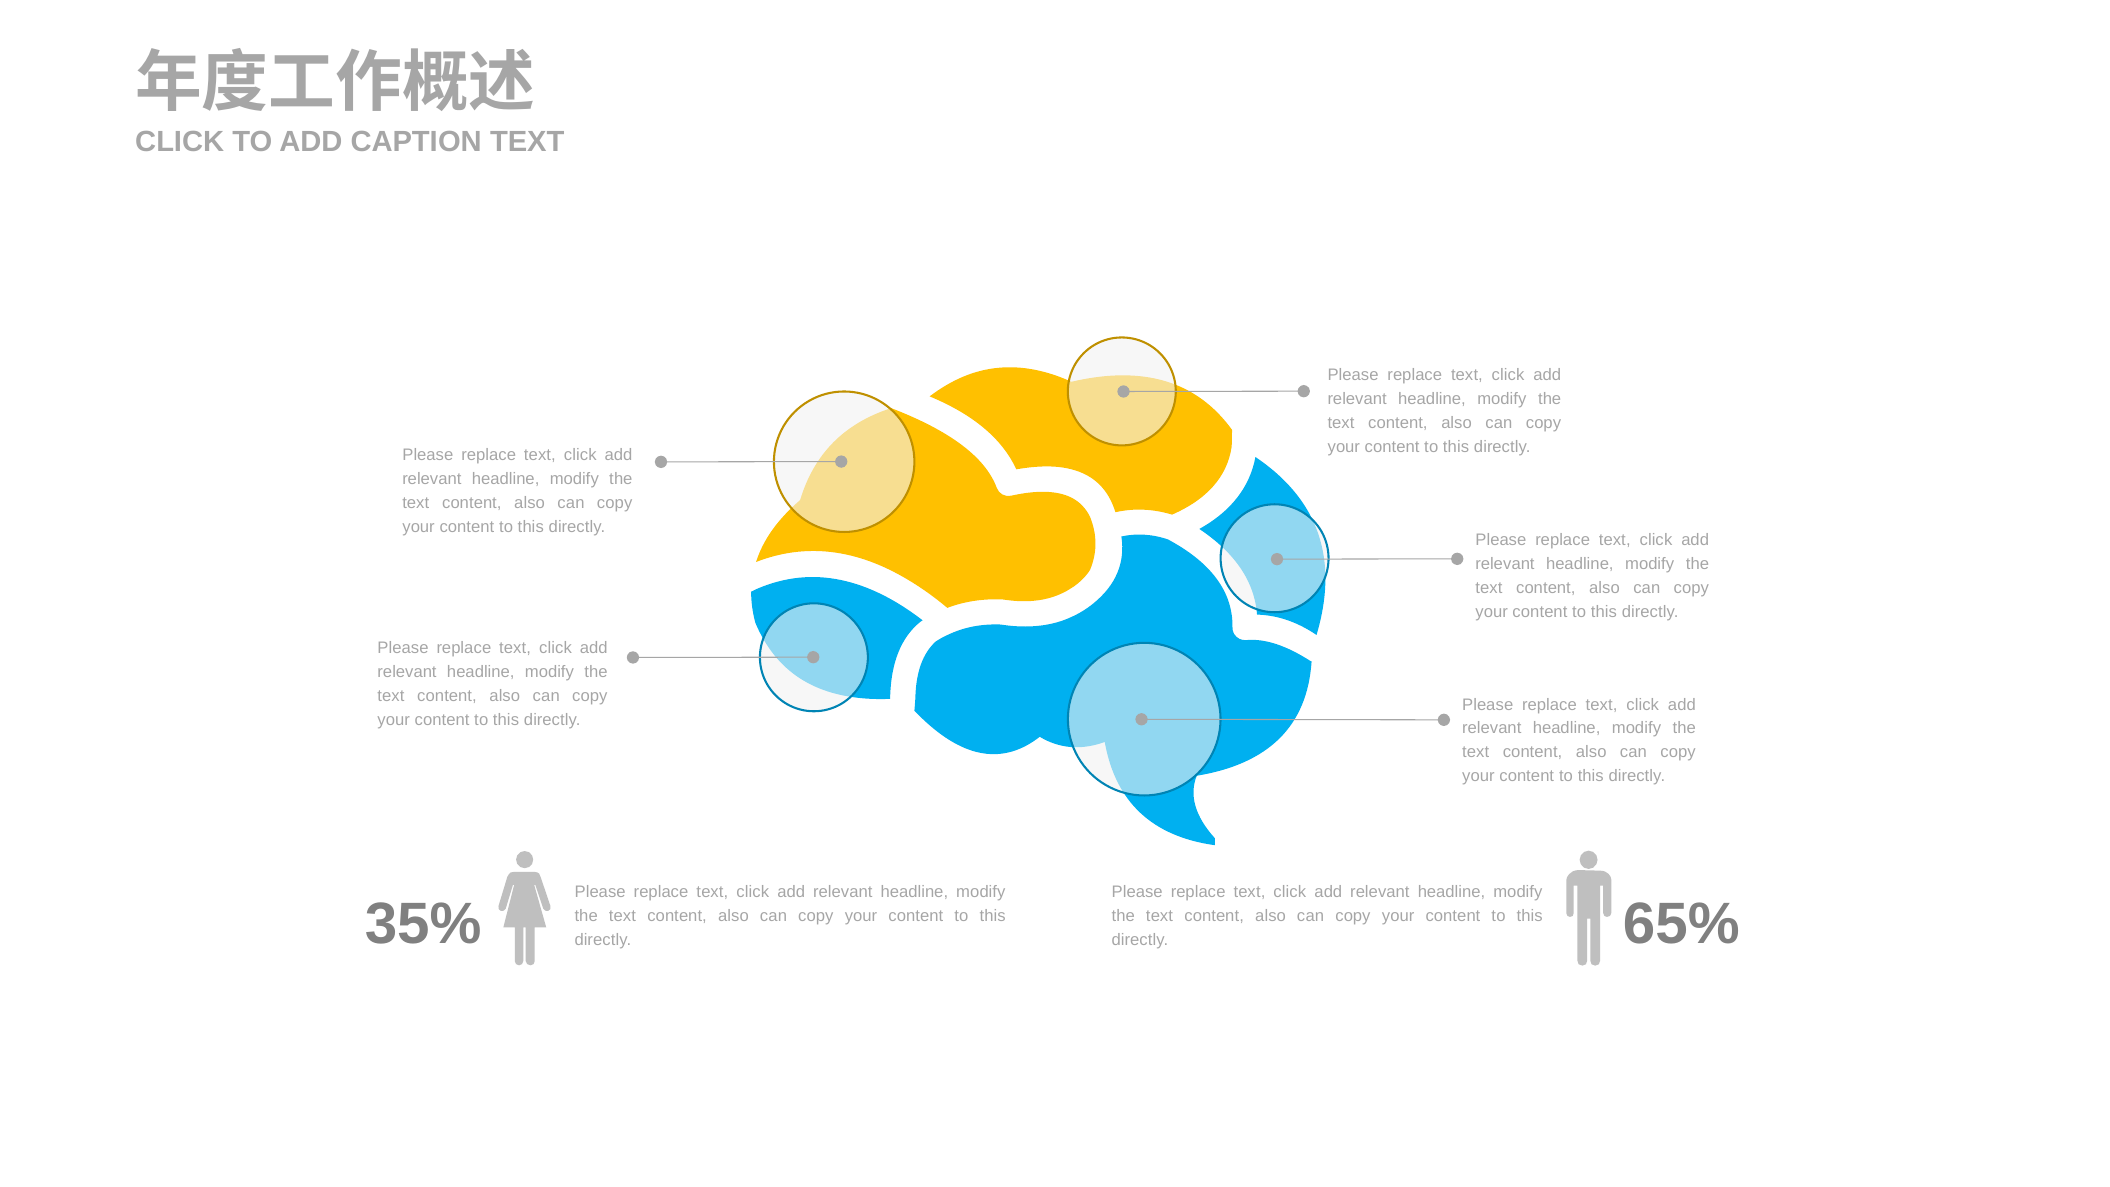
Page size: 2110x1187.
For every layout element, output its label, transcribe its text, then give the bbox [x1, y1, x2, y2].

text_box 年度工作概述 [135, 38, 596, 119]
text_box Please replace text, click add relevant headline, modify the text content, also can copy your content to this directly. [1327, 360, 1562, 456]
text_box Please replace text, click add relevant headline, modify the text content, also can copy your content to this directly. [574, 876, 1007, 949]
text_box 35% [364, 871, 482, 956]
text_box Please replace text, click add relevant headline, modify the text content, also can copy your content to this directly. [1475, 525, 1710, 621]
text_box [1256, 581, 1326, 635]
text_box Please replace text, click add relevant headline, modify the text content, also can copy your content to this directly. [402, 440, 633, 536]
text_box [914, 534, 1313, 755]
text_box Please replace text, click add relevant headline, modify the text content, also can copy your content to this directly. [1462, 689, 1697, 786]
text_box [1125, 777, 1215, 846]
text_box [929, 367, 1233, 515]
text_box [751, 577, 923, 700]
text_box [1219, 503, 1330, 614]
text_box Please replace text, click add relevant headline, modify the text content, also can copy your content to this directly. [1111, 876, 1544, 949]
text_box [1066, 641, 1222, 797]
text_box [758, 602, 869, 713]
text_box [497, 851, 552, 966]
text_box [756, 408, 1096, 608]
text_box [1198, 720, 1294, 776]
text_box [772, 390, 916, 534]
text_box [1199, 457, 1312, 545]
text_box CLICK TO ADD CAPTION TEXT [135, 122, 596, 158]
text_box Please replace text, click add relevant headline, modify the text content, also can copy your content to this directly. [377, 632, 609, 729]
text_box [1066, 336, 1177, 447]
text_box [1566, 850, 1612, 966]
text_box 65% [1622, 871, 1740, 956]
